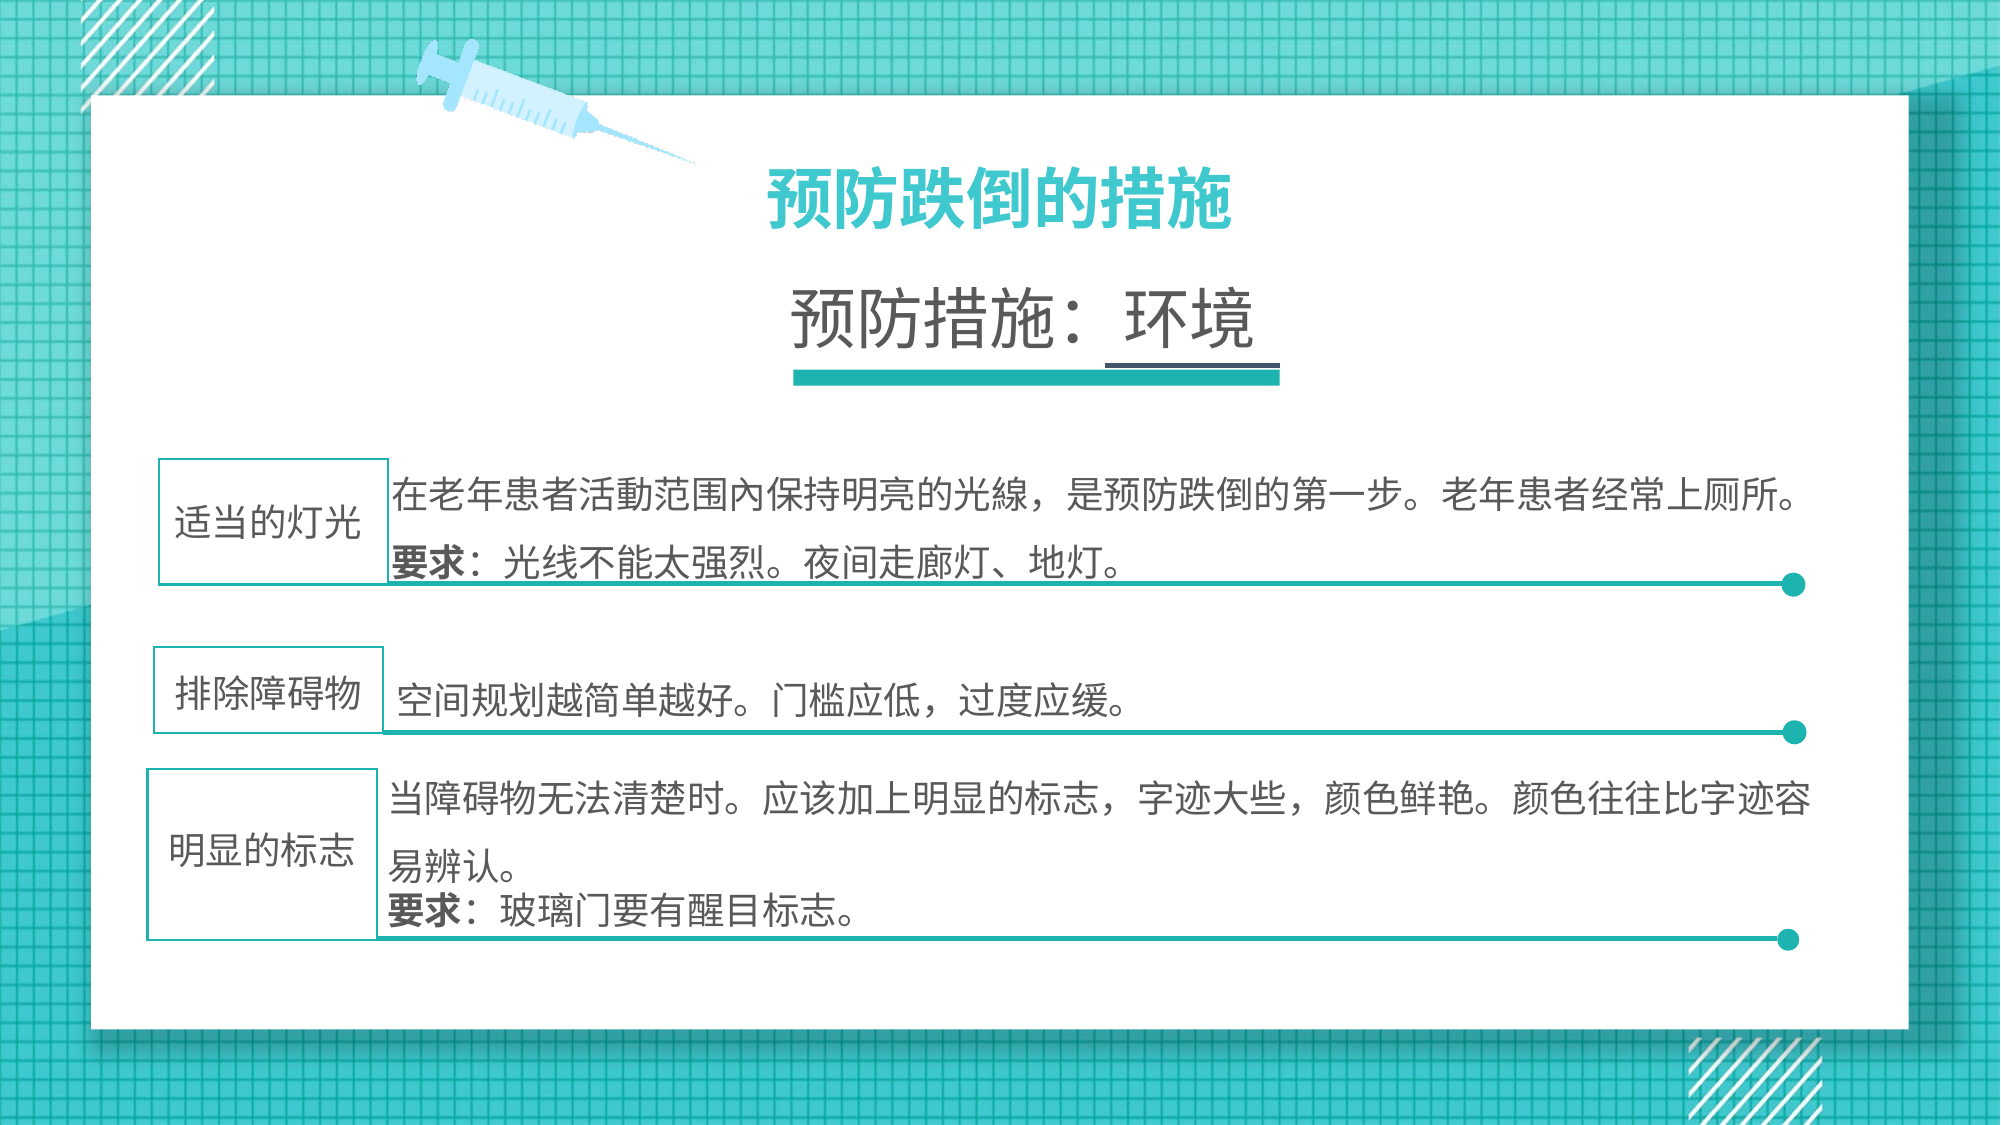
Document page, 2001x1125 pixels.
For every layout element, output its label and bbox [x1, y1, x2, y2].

picture [0, 0, 2000, 1125]
text_box [147, 769, 1800, 951]
text_box [372, 745, 1839, 958]
text_box [159, 458, 1805, 596]
text_box [774, 269, 1280, 386]
text_box [153, 646, 1806, 744]
